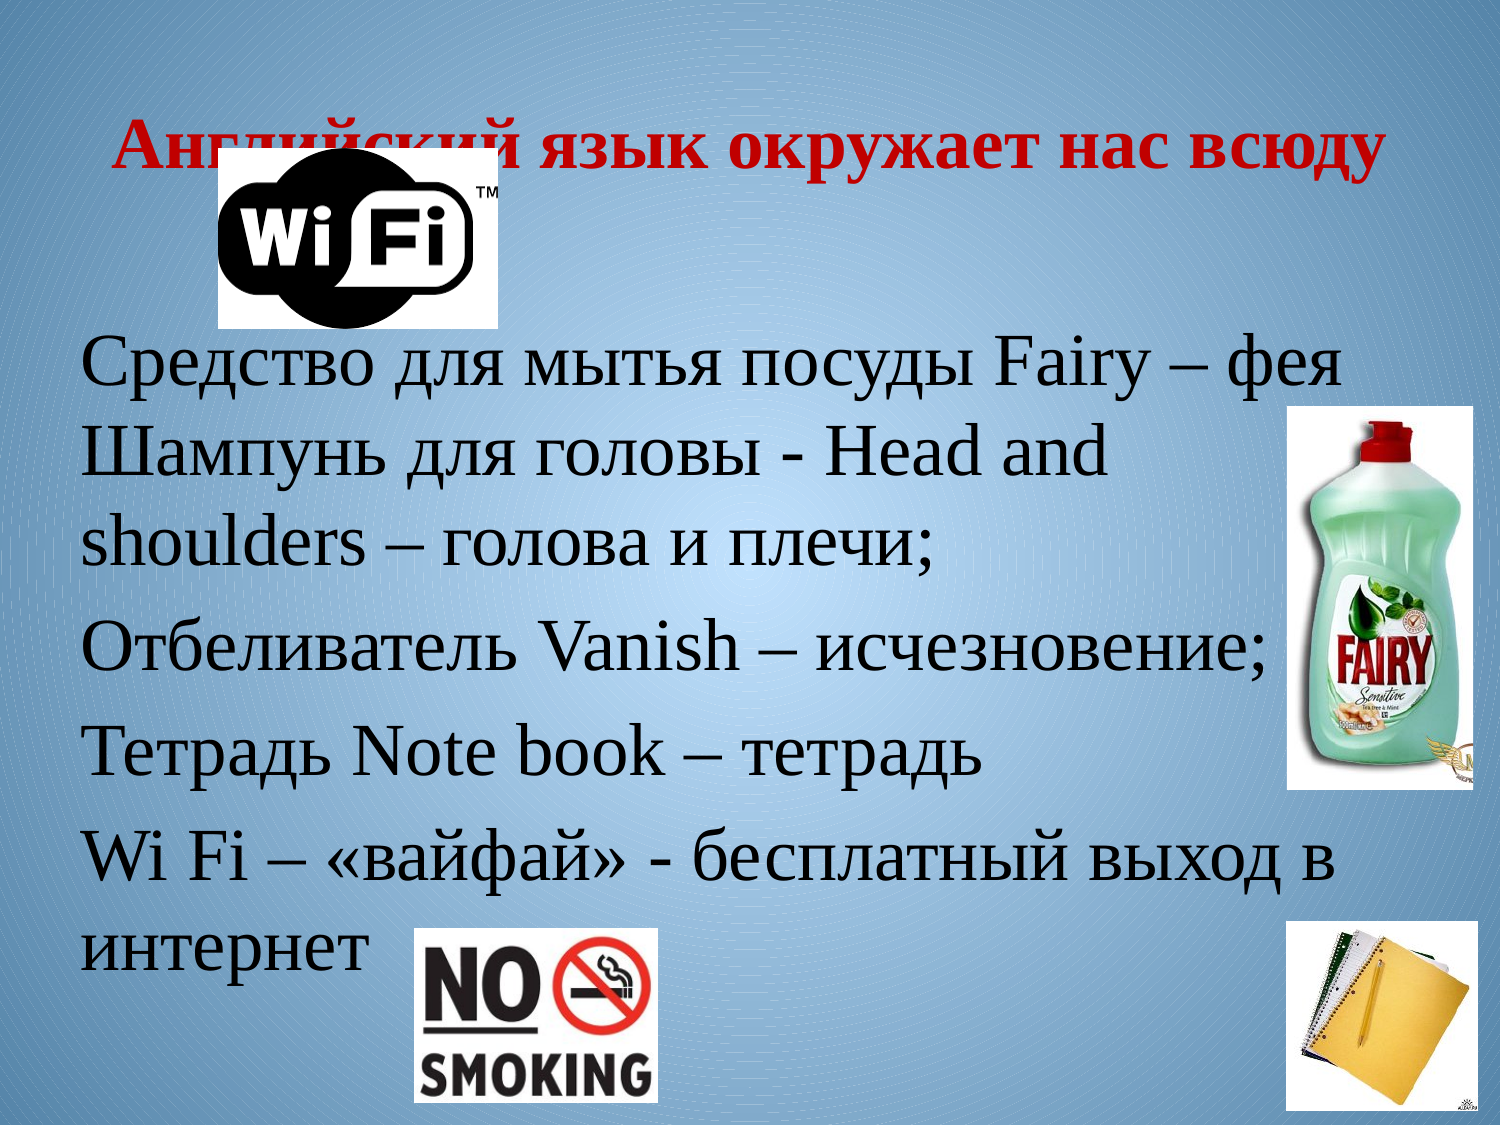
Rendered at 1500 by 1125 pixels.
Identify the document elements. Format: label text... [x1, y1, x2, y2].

list Cредство для мытья посуды Fairy – фея Шампунь для головы - Head and shoulders – голова и плечи; Отбеливатель Vanish – исчезновение; Тетрадь Note book – тетрадь Wi Fi – «вайфай» - бесплатный выход в интернет [64, 302, 1415, 1046]
picture [414, 928, 658, 1103]
picture [1286, 920, 1478, 1111]
picture [218, 148, 499, 329]
picture [1286, 406, 1474, 790]
title Английский язык окружает нас всюду [75, 45, 1425, 233]
